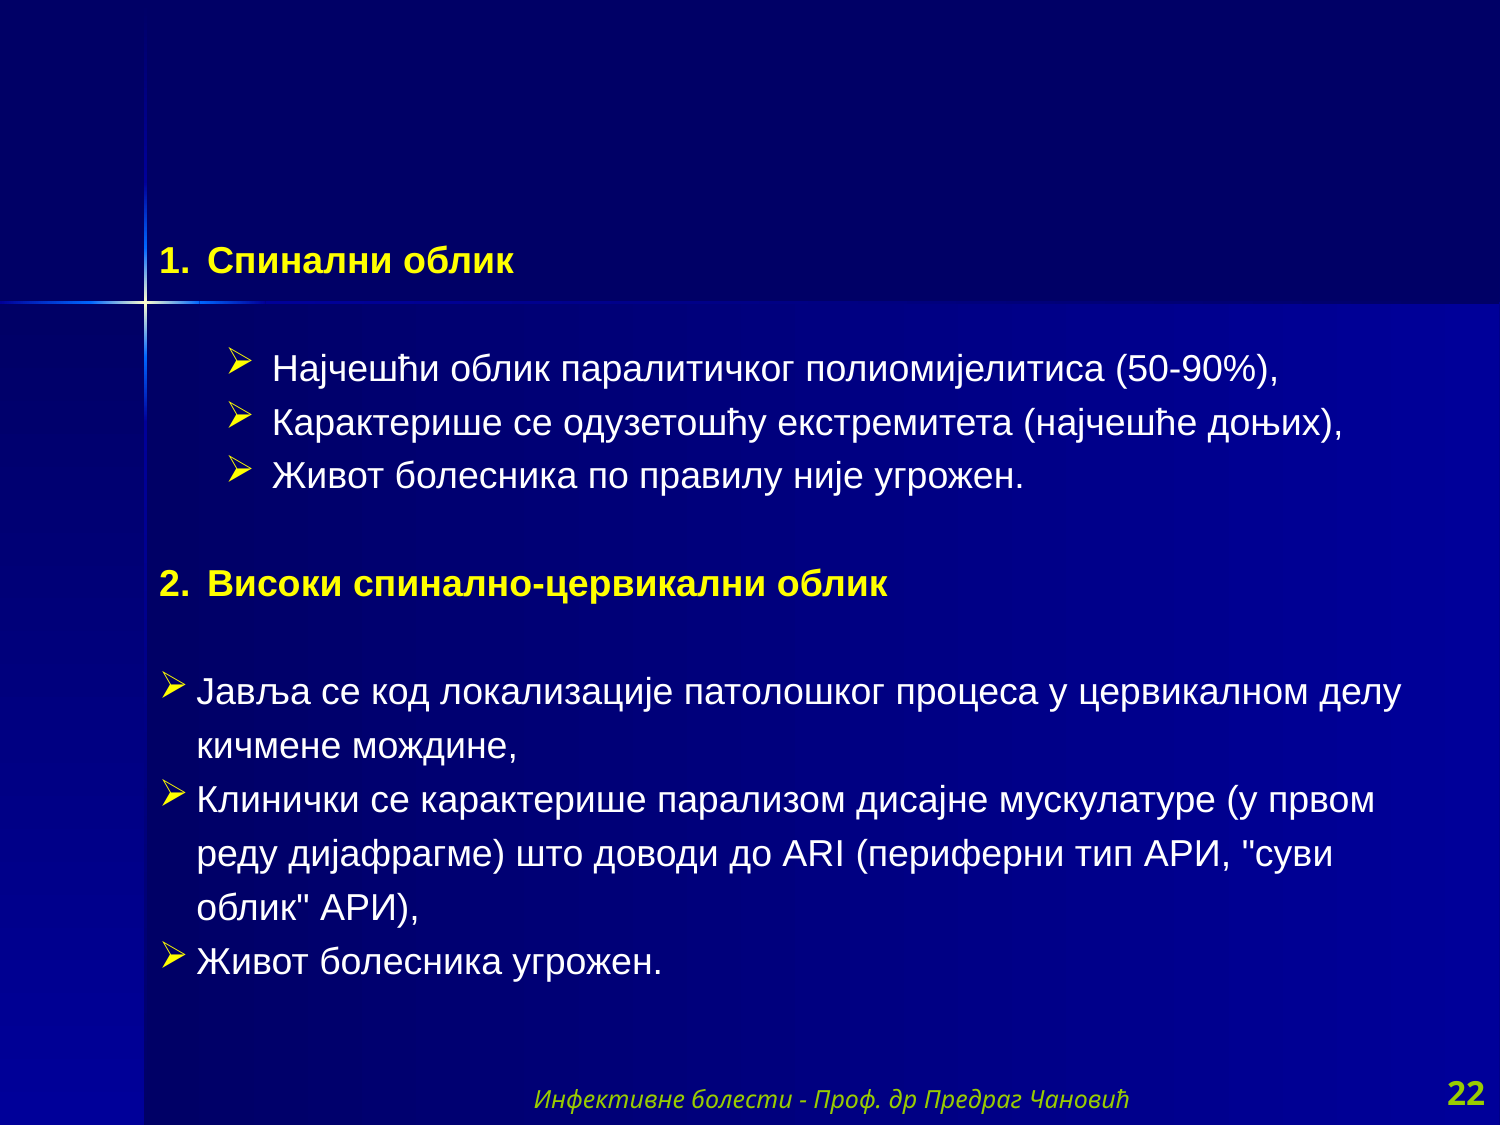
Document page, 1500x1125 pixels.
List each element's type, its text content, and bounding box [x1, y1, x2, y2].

slide_number 22 [1345, 1049, 1500, 1125]
footer Инфективне болести - Проф. др Предраг Чановић [430, 1049, 1235, 1125]
text_box Спинални облик Најчешћи облик паралитичког полиомијелитиса (50-90%), Карактерише се одузетошћу екстремитета (најчешће доњих), Живот болесника по правилу није угрожен. Високи спинално-цервикални облик Јавља се код локализације патолошког процеса у цервикалном делу кичмене мождине, Клинички се карактерише парализом дисајне мускулатуре (у првом реду дијафрагме) што доводи до ARI (периферни тип АРИ, "суви облик" АРИ), Живот болесника угрожен. [144, 219, 1463, 990]
